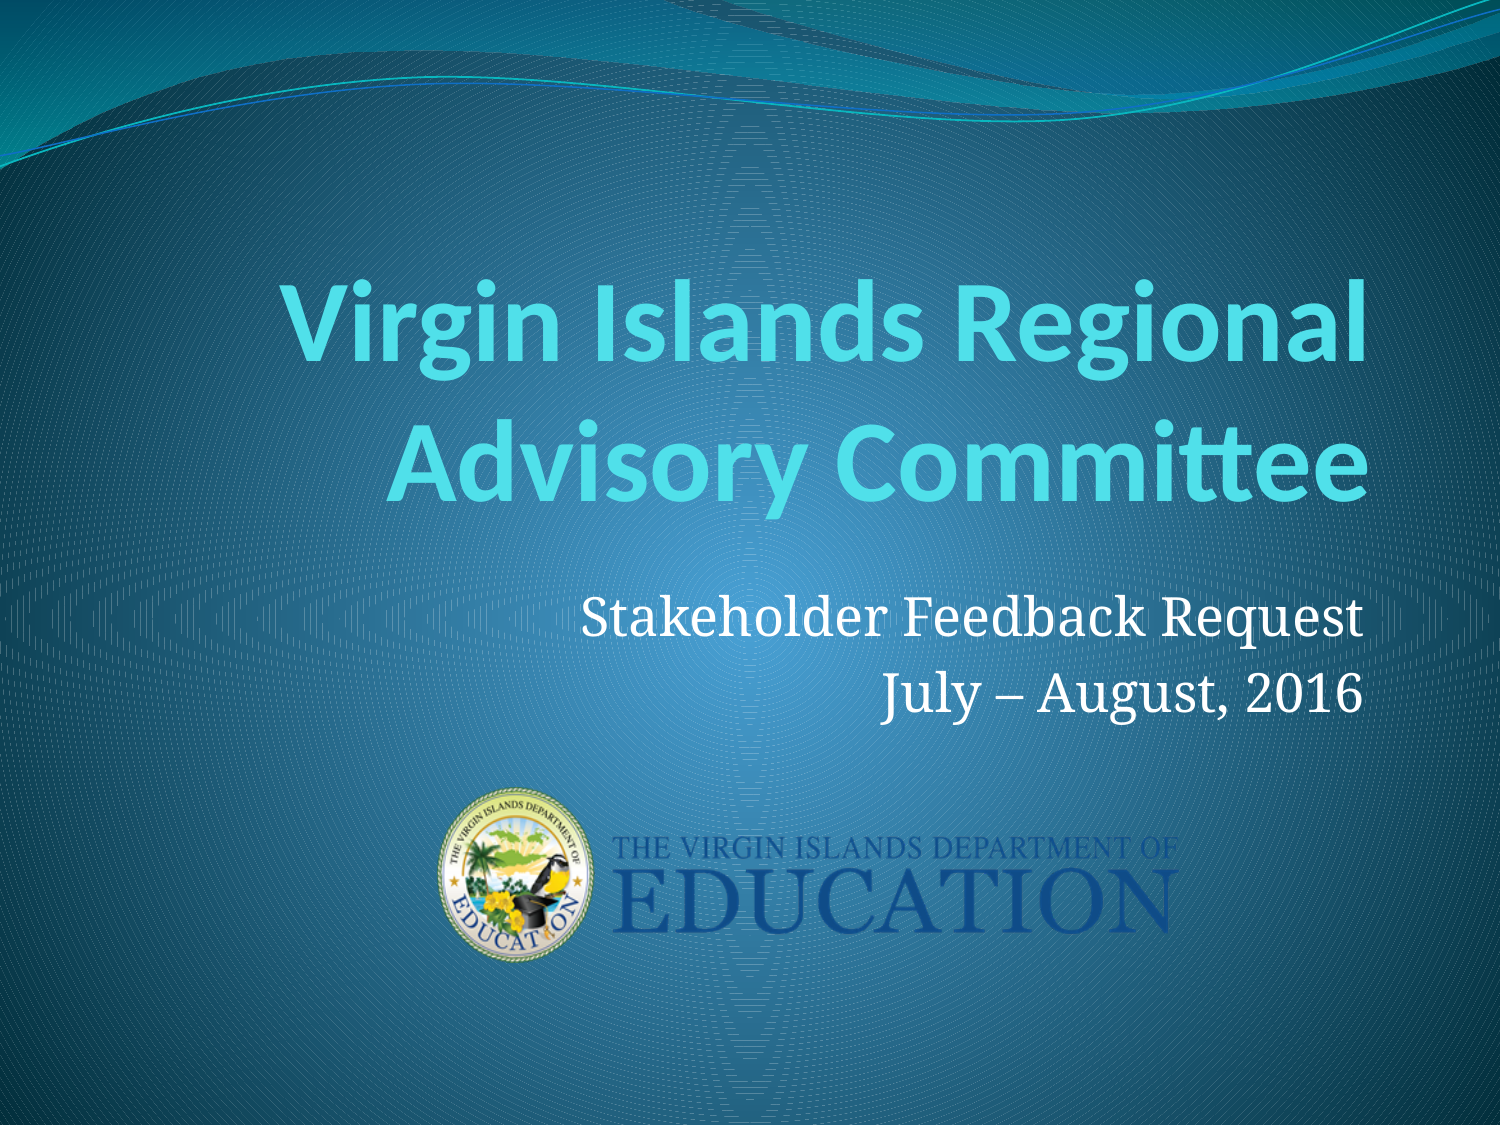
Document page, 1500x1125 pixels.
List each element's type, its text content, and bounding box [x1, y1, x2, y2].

picture [437, 787, 1188, 963]
title Virgin Islands Regional Advisory Committee [87, 224, 1376, 525]
subtitle Stakeholder Feedback Request July – August, 2016 [87, 575, 1376, 818]
